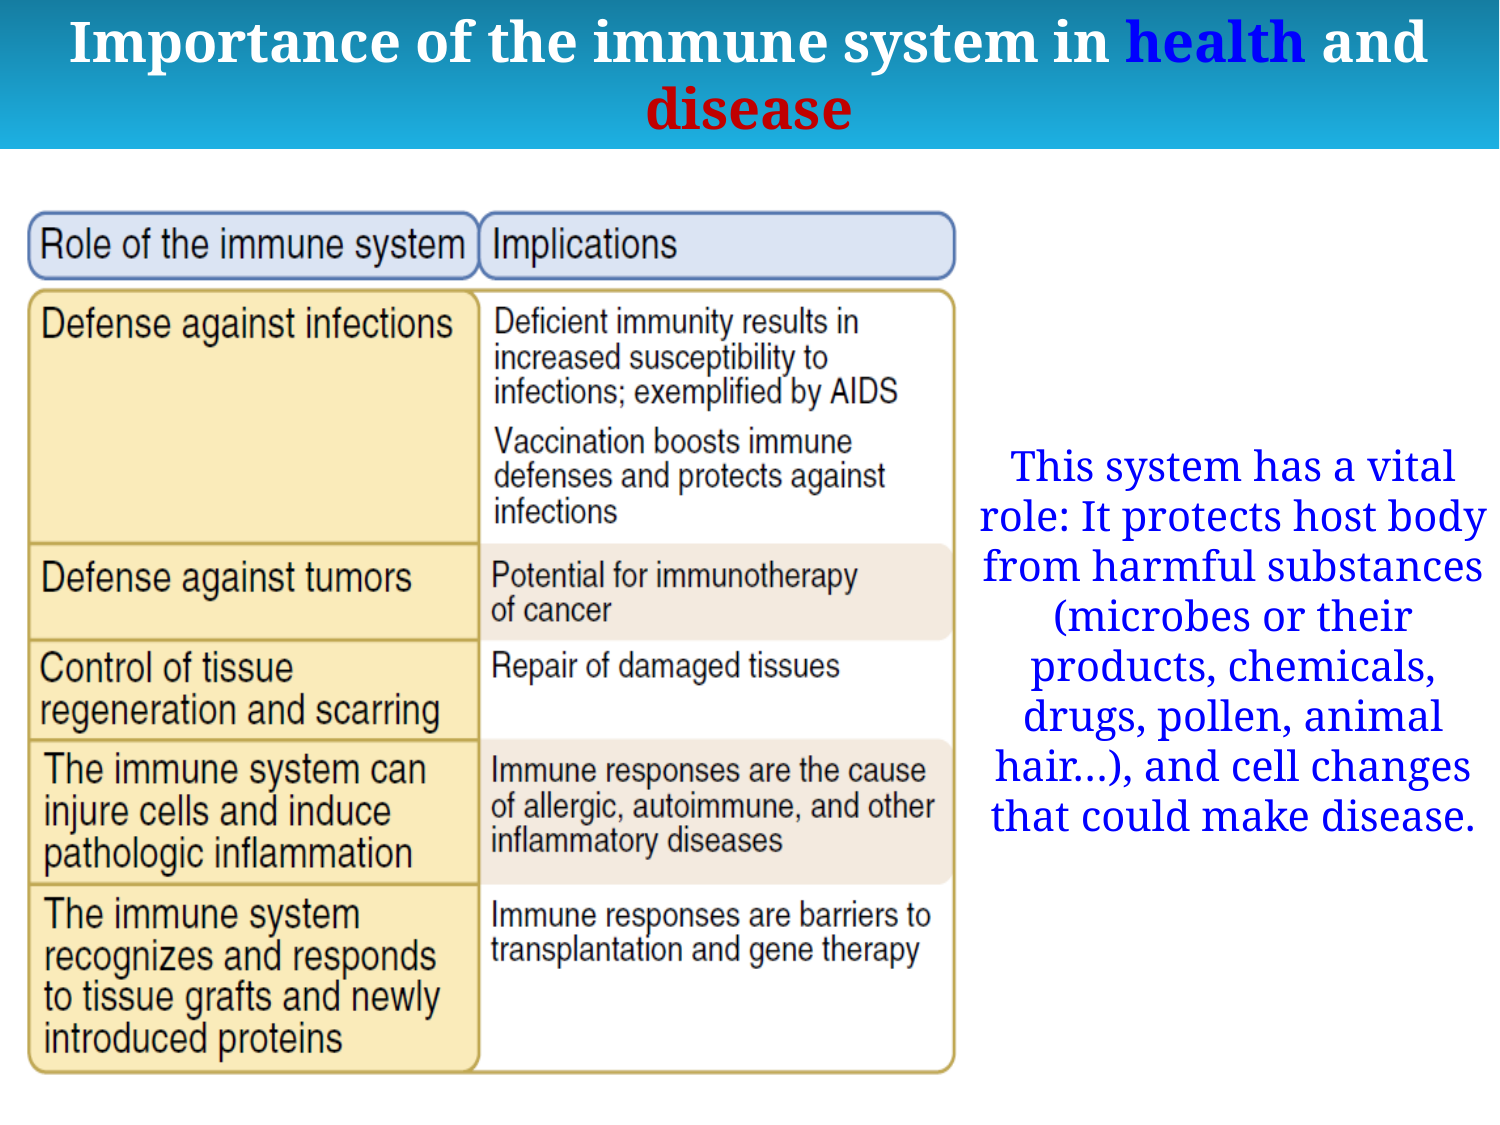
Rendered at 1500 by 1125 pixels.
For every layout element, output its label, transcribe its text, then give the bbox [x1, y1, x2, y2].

text_box Importance of the immune system in health and disease [0, 0, 1500, 149]
text_box This system has a vital role: It protects host body from harmful substances (microbes or their products, chemicals, drugs, pollen, animal hair…), and cell changes that could make disease. [975, 432, 1500, 848]
picture [0, 184, 970, 1078]
